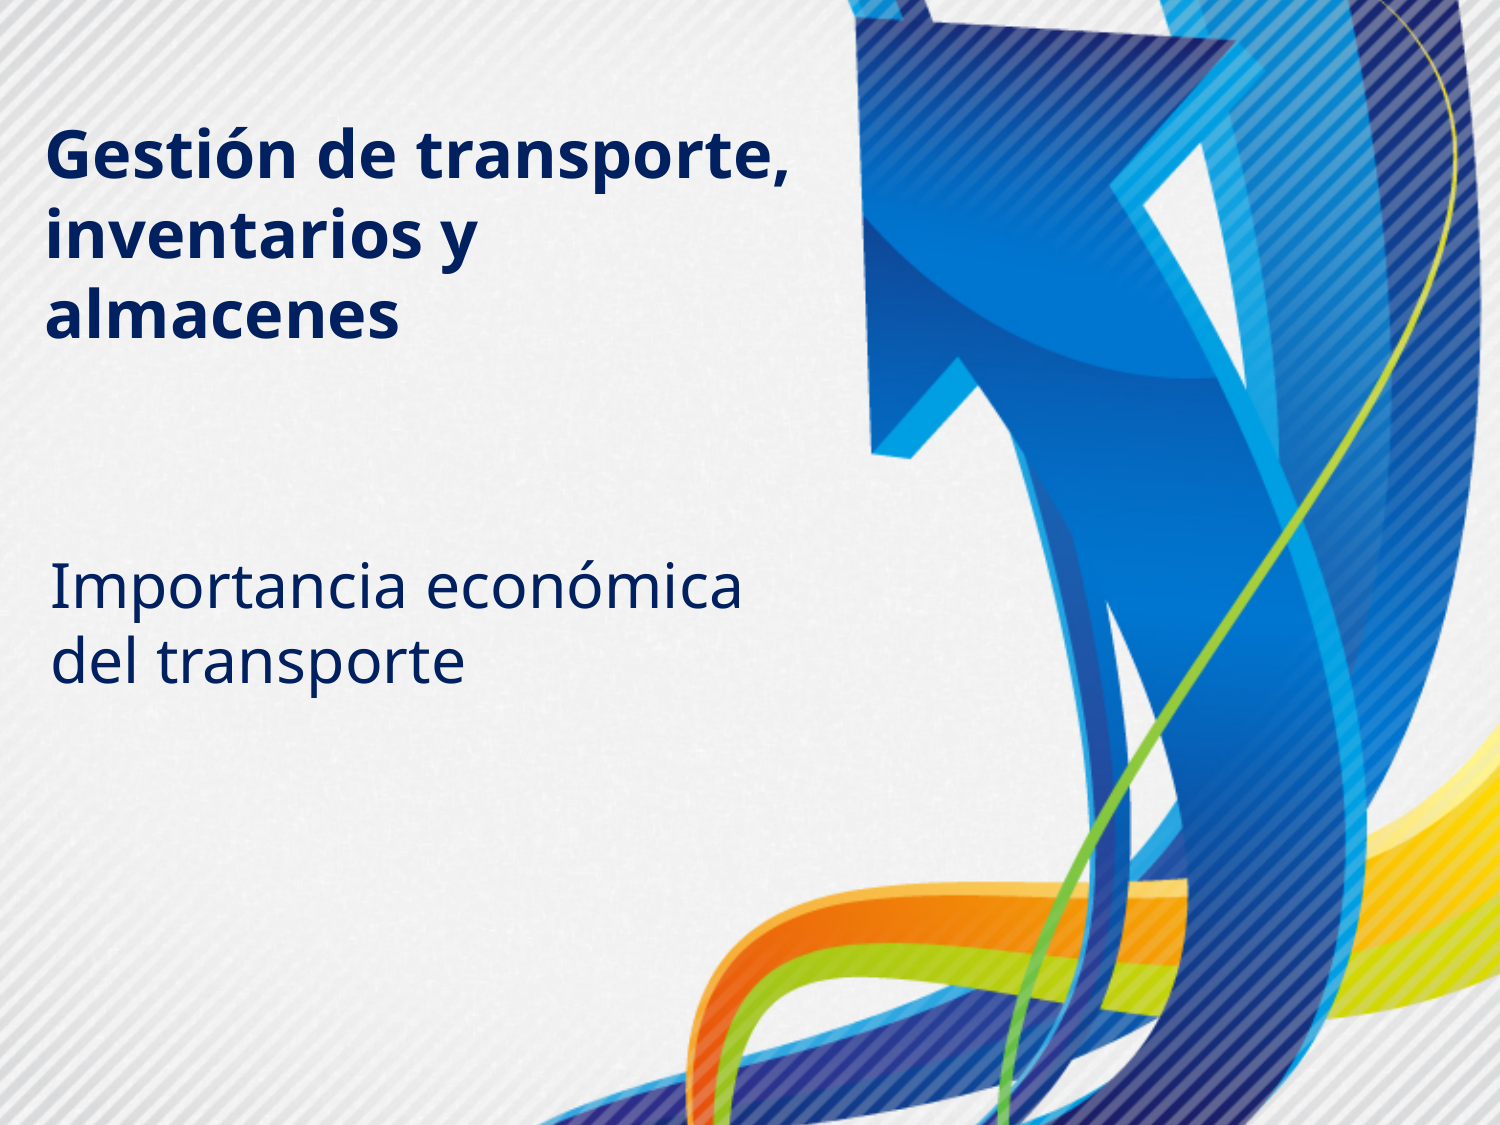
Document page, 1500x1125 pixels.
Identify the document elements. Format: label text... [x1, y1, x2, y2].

picture [0, 0, 1500, 1125]
title Gestión de transporte, inventarios y almacenes [29, 66, 809, 398]
subtitle Importancia económica del transporte [35, 538, 786, 740]
